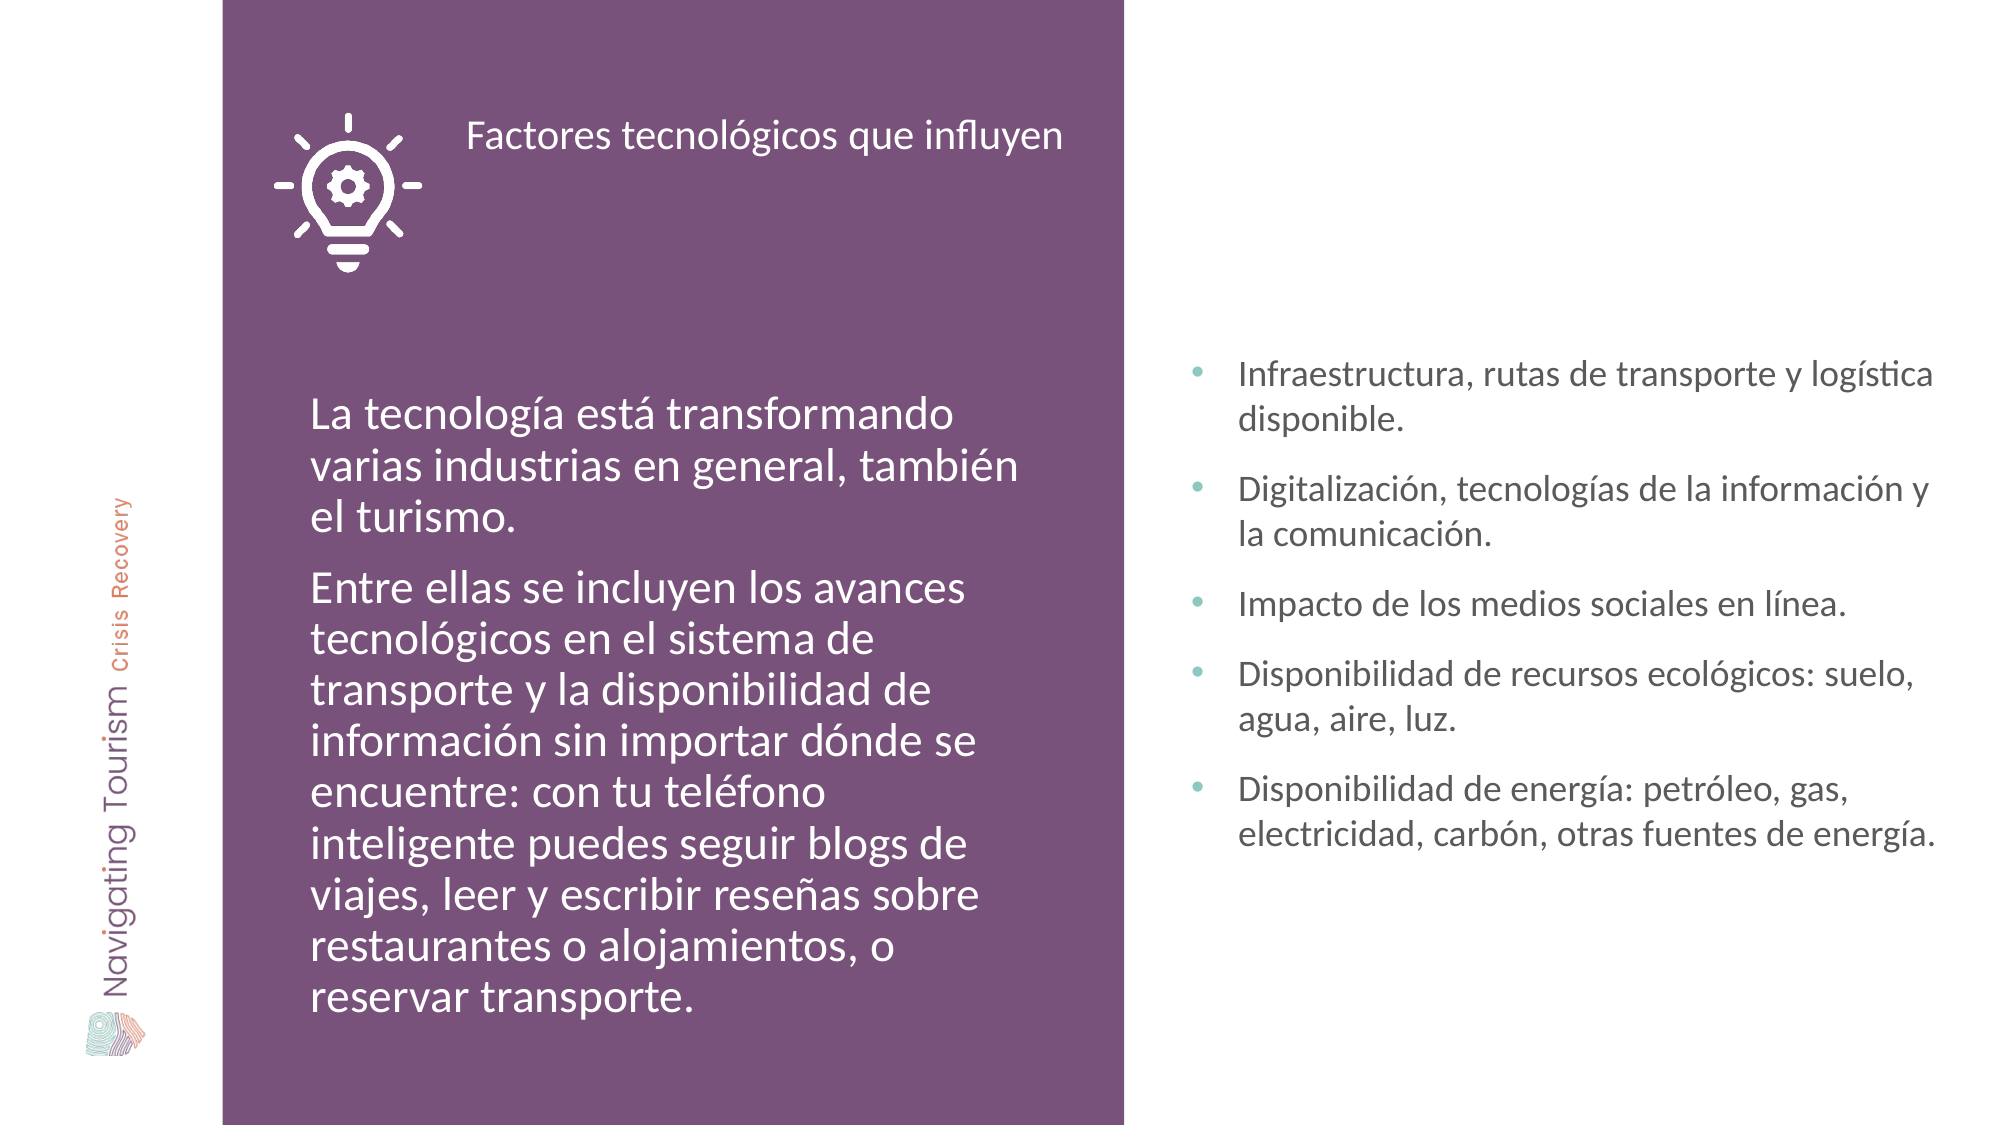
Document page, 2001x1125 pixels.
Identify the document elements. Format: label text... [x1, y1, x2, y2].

list La tecnología está transformando varias industrias en general, también el turismo. Entre ellas se incluyen los avances tecnológicos en el sistema de transporte y la disponibilidad de información sin importar dónde se encuentre: con tu teléfono inteligente puedes seguir blogs de viajes, leer y escribir reseñas sobre restaurantes o alojamientos, o reservar transporte. [295, 381, 1054, 1034]
picture [87, 497, 142, 1004]
text_box Infraestructura, rutas de transporte y logística disponible. Digitalización, tecnologías de la información y la comunicación. Impacto de los medios sociales en línea. Disponibilidad de recursos ecológicos: suelo, agua, aire, luz. Disponibilidad de energía: petróleo, gas, electricidad, carbón, otras fuentes de energía. [1176, 271, 1963, 862]
picture [80, 1006, 148, 1055]
list Factores tecnológicos que influyen [451, 105, 1100, 201]
picture [260, 104, 439, 283]
